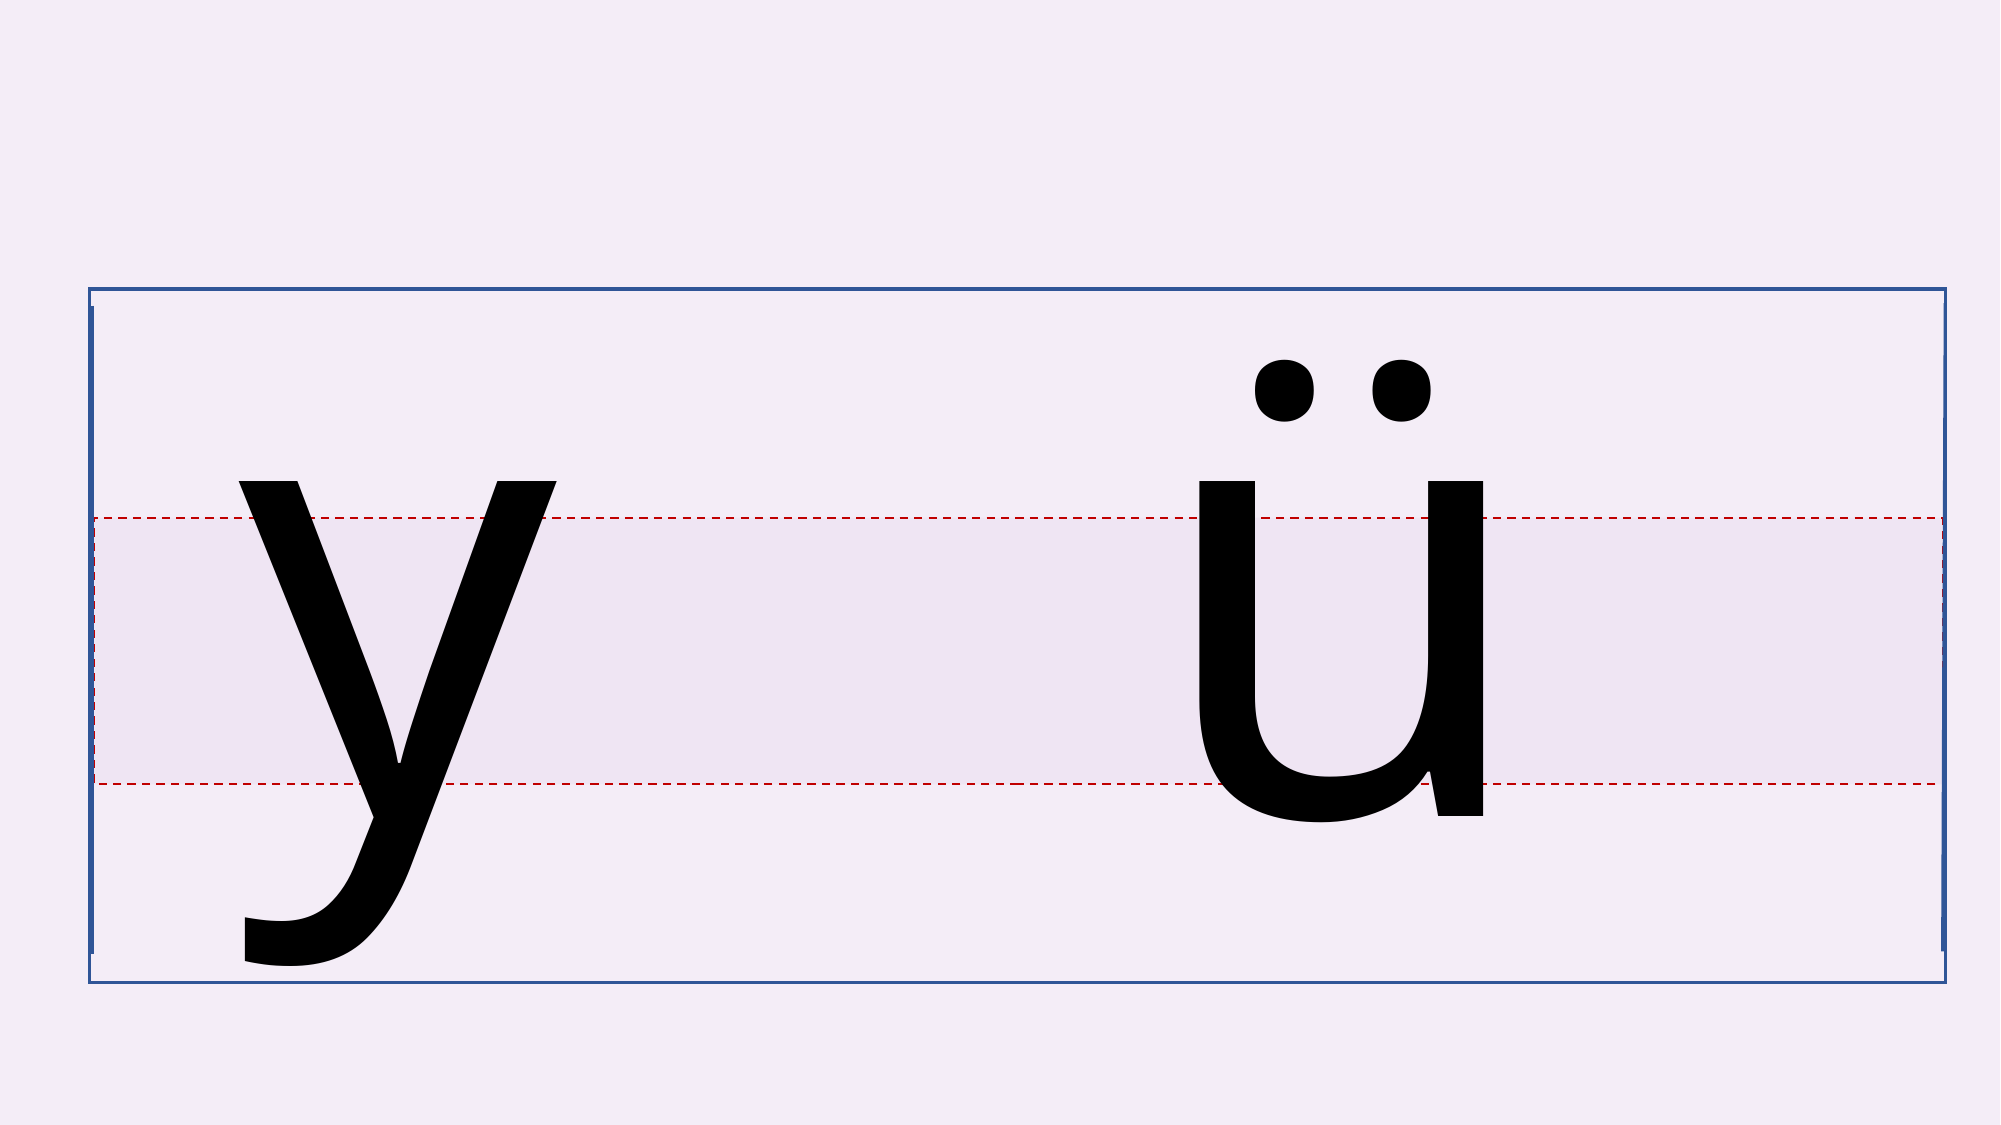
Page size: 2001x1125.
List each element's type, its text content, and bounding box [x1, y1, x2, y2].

subtitle y [61, 269, 1135, 1048]
text_box ü [1135, 269, 1950, 1093]
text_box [89, 288, 1946, 983]
